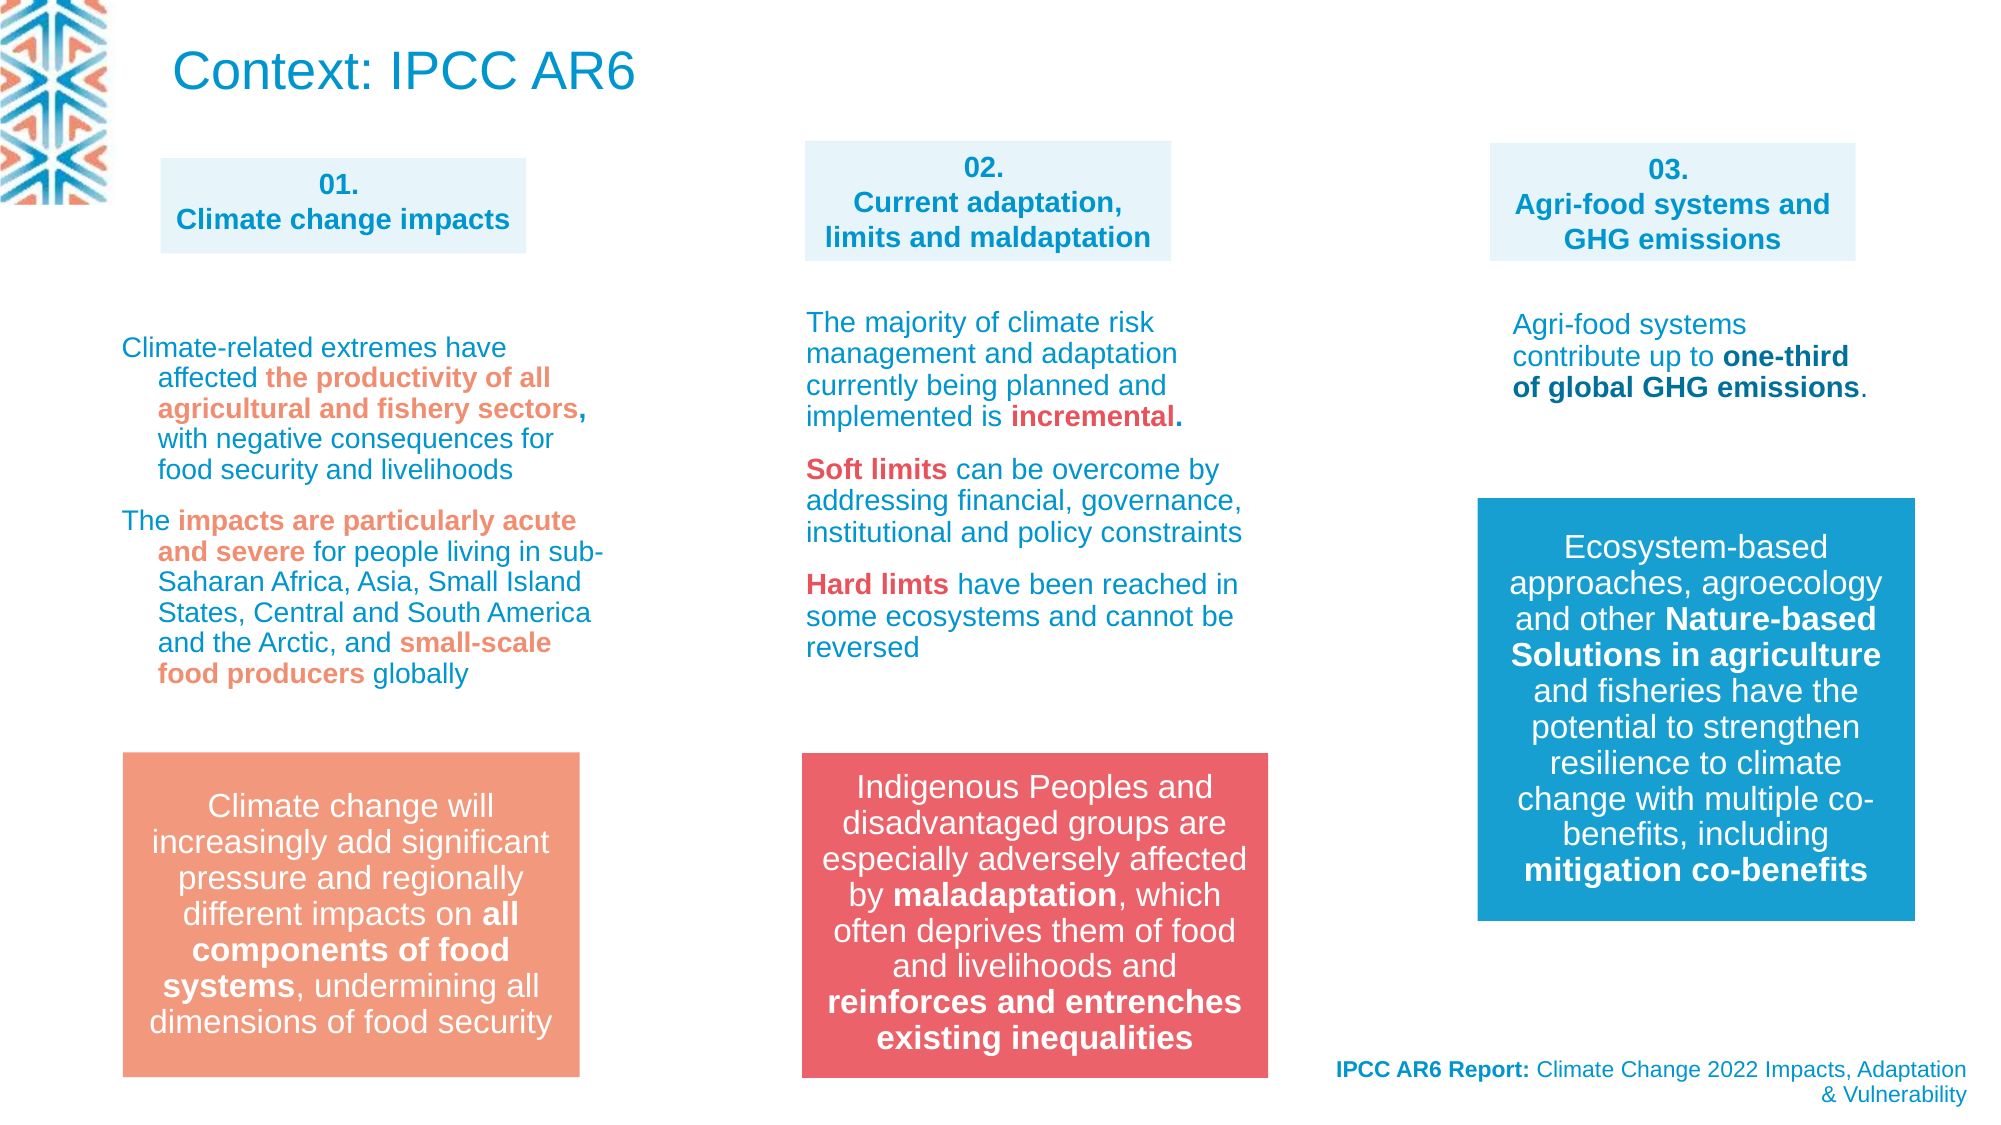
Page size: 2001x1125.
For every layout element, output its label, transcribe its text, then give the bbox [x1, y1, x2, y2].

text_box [157, 505, 620, 1125]
text_box Agri-food systems contribute up to one-third of global GHG emissions. [1497, 302, 1887, 468]
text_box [1468, 498, 1915, 922]
text_box 03. Agri-food systems and GHG emissions [1489, 142, 1856, 261]
picture [1, 0, 115, 204]
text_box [801, 753, 1269, 1079]
text_box IPCC AR6 Report: Climate Change 2022 Impacts, Adaptation & Vulnerability [1314, 992, 1983, 1115]
text_box 02. Current adaptation, limits and maldaptation [805, 140, 1172, 261]
text_box The majority of climate risk management and adaptation currently being planned and implemented is incremental. Soft limits can be overcome by addressing financial, governance, institutional and policy constraints Hard limts have been reached in some ecosystems and cannot be reversed [791, 299, 1268, 722]
list 01. Climate change impacts [160, 157, 527, 254]
text_box Climate-related extremes have affected the productivity of all agricultural and fishery sectors, with negative consequences for food security and livelihoods The impacts are particularly acute and severe for people living in sub-Saharan Africa, Asia, Small Island States, Central and South America and the Arctic, and small-scale food producers globally [106, 324, 621, 722]
title Context: IPCC AR6 [157, 11, 1149, 109]
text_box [122, 705, 581, 1114]
